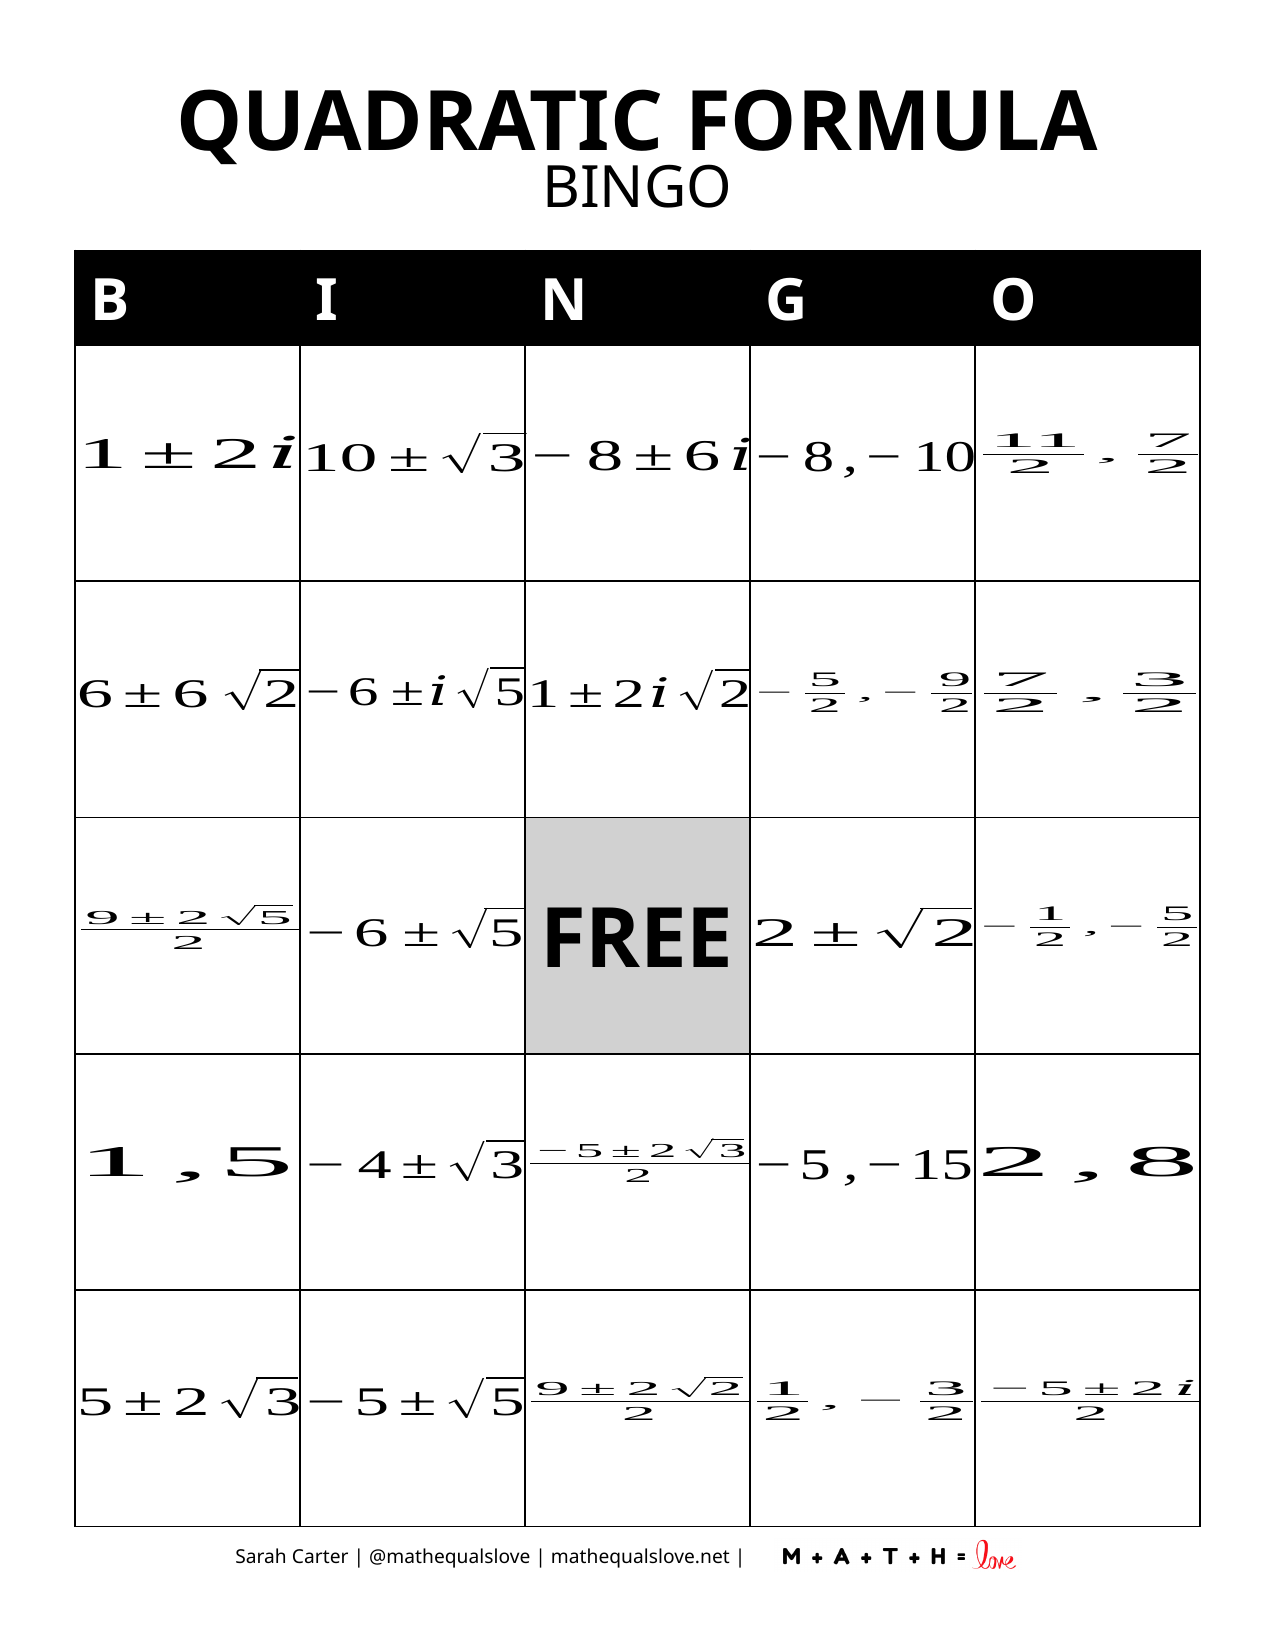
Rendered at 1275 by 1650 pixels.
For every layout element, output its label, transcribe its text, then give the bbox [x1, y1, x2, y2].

table_header I [301, 251, 524, 344]
table_cell [526, 582, 749, 817]
table_cell [751, 582, 974, 817]
table_cell [976, 1055, 1199, 1289]
table_cell [976, 346, 1199, 580]
table_cell [751, 346, 974, 580]
table_cell [976, 582, 1199, 817]
table_cell [76, 1055, 299, 1289]
table_cell [526, 1055, 749, 1289]
table_cell [526, 1291, 749, 1526]
table_cell [301, 818, 524, 1053]
table_cell [76, 582, 299, 817]
table_cell [301, 1055, 524, 1289]
text_box QUADRATIC FORMULA [74, 59, 1200, 175]
table_cell [751, 1291, 974, 1526]
table_header N [526, 251, 749, 344]
table_header O [976, 251, 1199, 344]
table_cell [976, 818, 1199, 1053]
table_cell FREE [526, 818, 749, 1053]
table_cell [751, 818, 974, 1053]
table_header B [76, 251, 299, 344]
table_cell [751, 1055, 974, 1289]
table_cell [76, 1291, 299, 1526]
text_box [220, 1535, 1055, 1576]
table_header G [751, 251, 974, 344]
table_cell [976, 1291, 1199, 1526]
table_cell [301, 1291, 524, 1526]
table_cell [76, 346, 299, 580]
table_cell [301, 346, 524, 580]
table_cell [76, 818, 299, 1053]
table_cell [526, 346, 749, 580]
text_box BINGO [74, 175, 1200, 226]
table_cell [301, 582, 524, 817]
